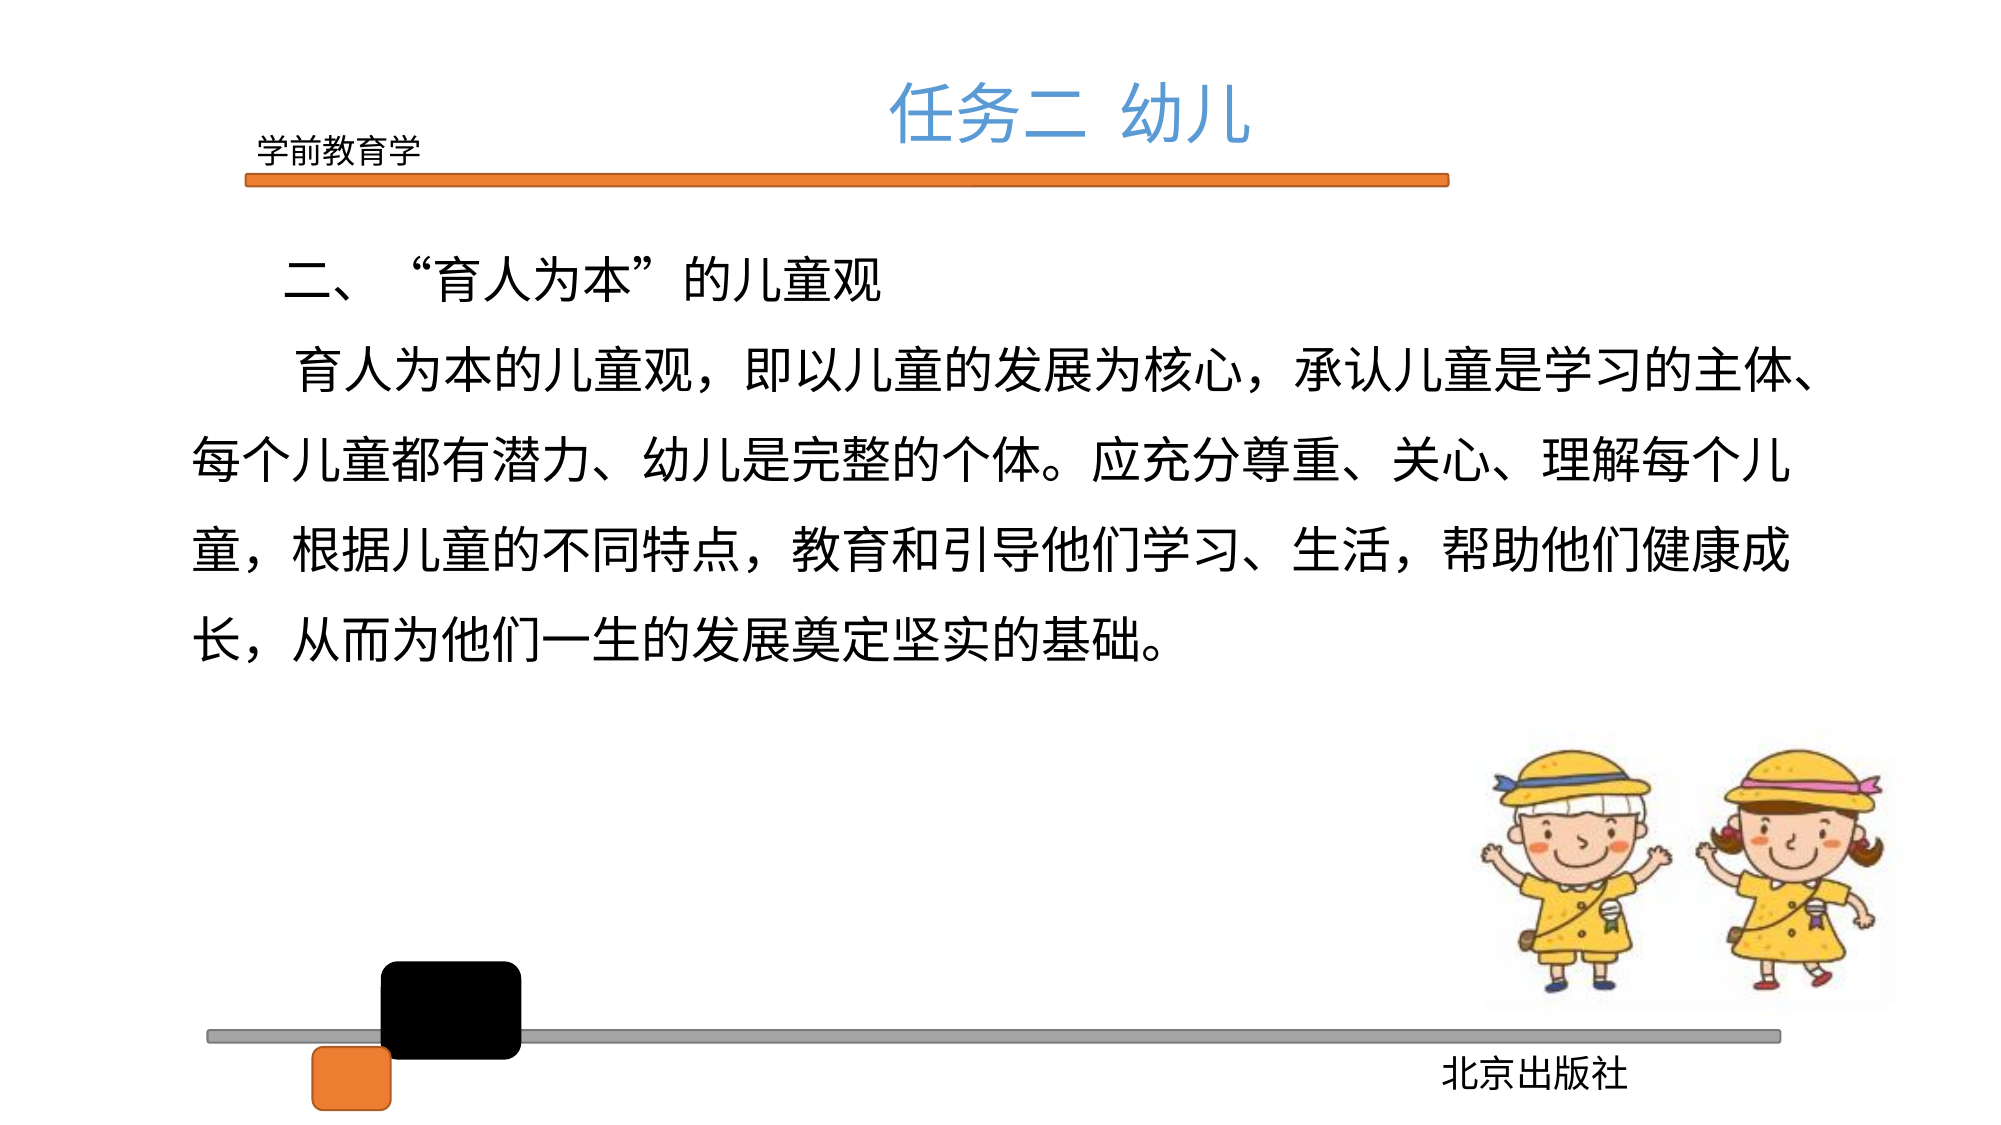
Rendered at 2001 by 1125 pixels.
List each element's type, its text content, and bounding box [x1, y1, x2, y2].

text_box 任务二 幼儿 [873, 64, 1268, 160]
picture [1443, 729, 1949, 1019]
text_box 二、“育人为本”的儿童观 育人为本的儿童观，即以儿童的发展为核心，承认儿童是学习的主体、每个儿童都有潜力、幼儿是完整的个体。应充分尊重、关心、理解每个儿童，根据儿童的不同特点，教育和引导他们学习、生活，帮助他们健康成长，从而为他们一生的发展奠定坚实的基础。 [176, 210, 1847, 676]
